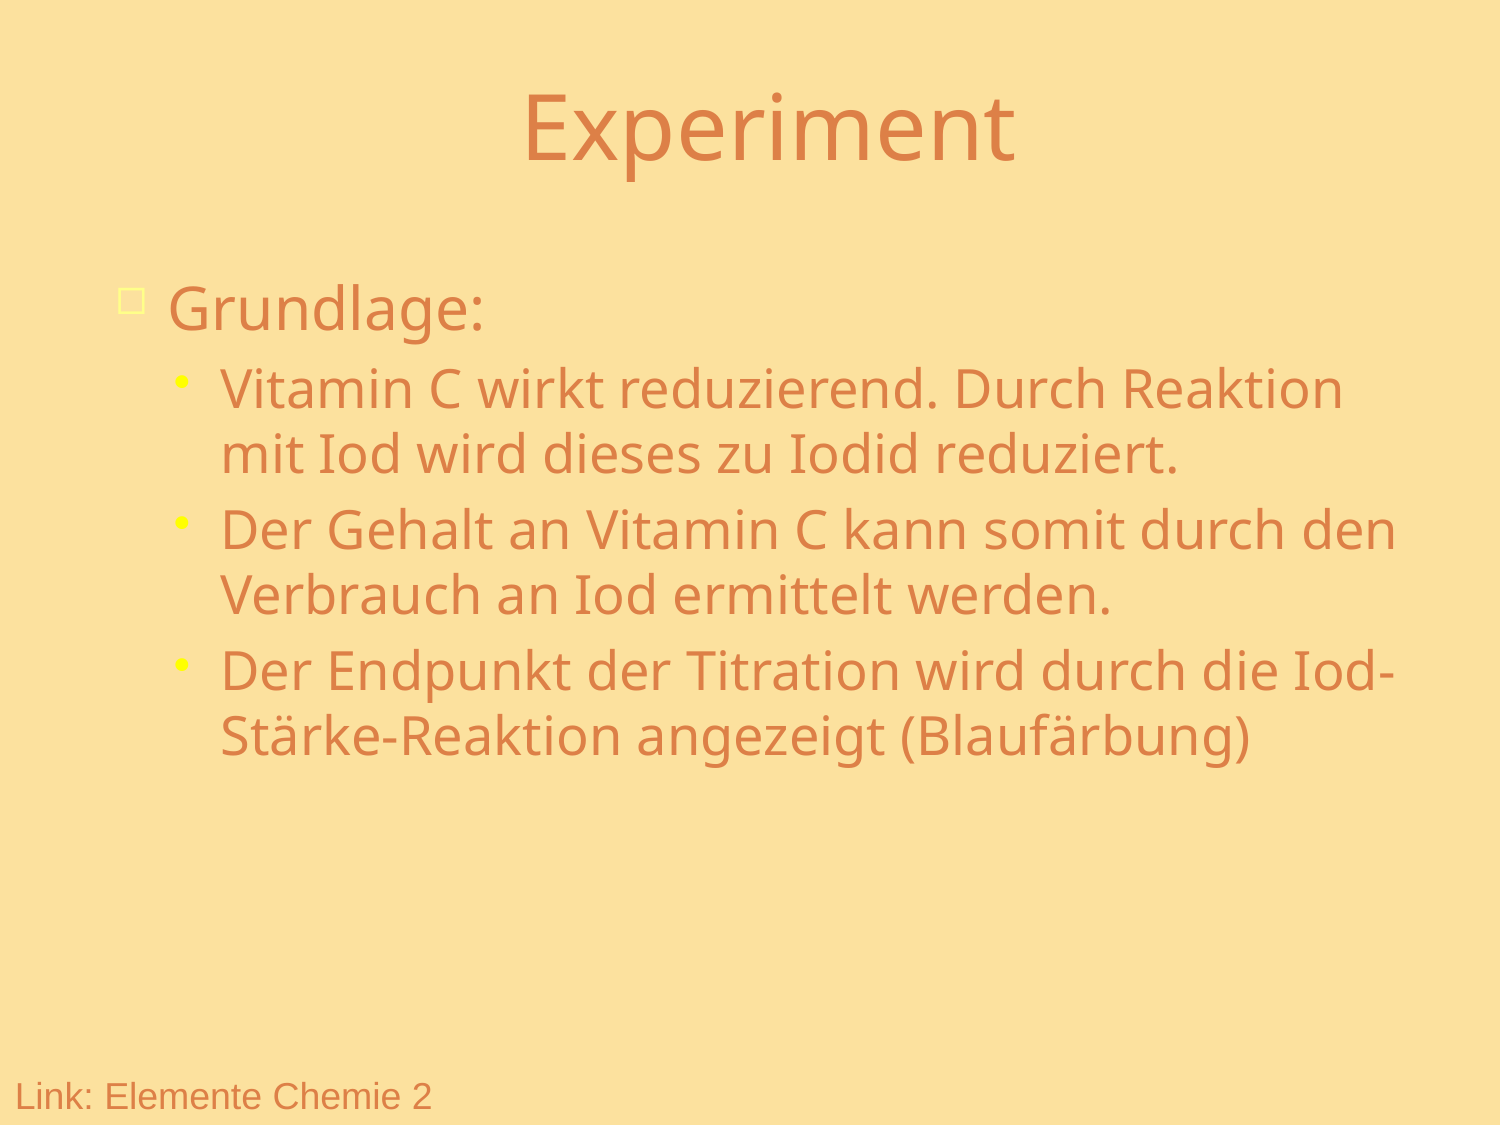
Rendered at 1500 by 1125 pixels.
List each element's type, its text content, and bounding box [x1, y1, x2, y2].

list Grundlage: Vitamin C wirkt reduzierend. Durch Reaktion mit Iod wird dieses zu Iodid reduziert. Der Gehalt an Vitamin C kann somit durch den Verbrauch an Iod ermittelt werden. Der Endpunkt der Titration wird durch die Iod-Stärke-Reaktion angezeigt (Blaufärbung) [100, 262, 1439, 1001]
title Experiment [100, 42, 1438, 206]
text_box Link: Elemente Chemie 2 [0, 1064, 1500, 1125]
